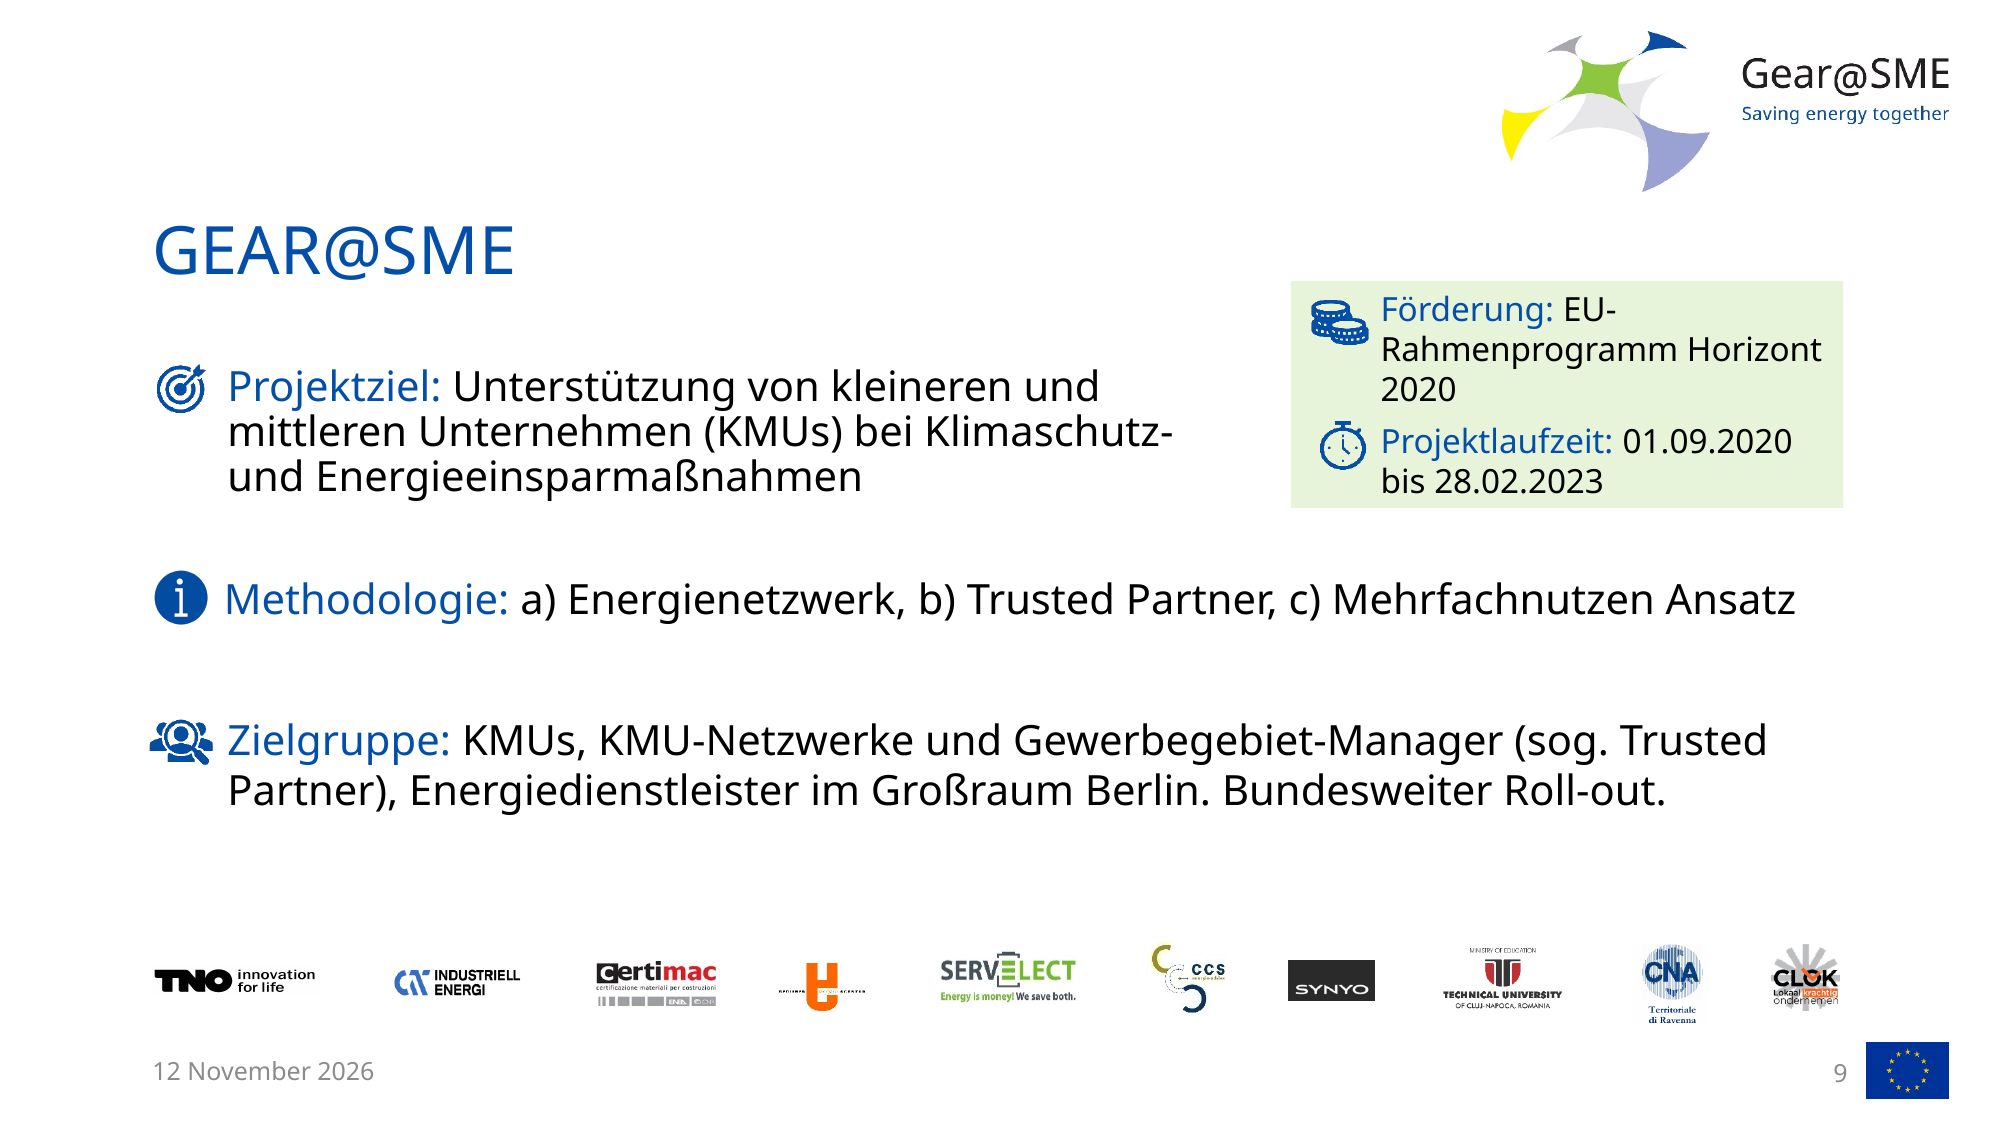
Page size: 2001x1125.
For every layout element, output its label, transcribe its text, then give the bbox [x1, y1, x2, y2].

picture [1438, 948, 1568, 1009]
picture [145, 706, 217, 778]
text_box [1290, 280, 1844, 511]
picture [148, 564, 214, 631]
picture [928, 944, 1088, 1004]
text_box Zielgruppe: KMUs, KMU-Netzwerke und Gewerbegebiet-Manager (sog. Trusted Partner), Energiedienstleister im Großraum Berlin. Bundesweiter Roll-out. [137, 706, 1891, 822]
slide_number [137, 1042, 588, 1103]
list Projektziel: Unterstützung von kleineren und mittleren Unternehmen (KMUs) bei Klimaschutz- und Energieeinsparmaßnahmen [137, 357, 1225, 563]
picture [151, 966, 319, 995]
picture [779, 963, 865, 1011]
picture [1866, 1042, 1949, 1099]
picture [1502, 31, 1949, 192]
picture [151, 358, 211, 418]
text_box Methodologie: a) Energienetzwerk, b) Trusted Partner, c) Mehrfachnutzen Ansatz [214, 565, 1966, 631]
title GEAR@SME [137, 205, 1863, 300]
picture [1631, 939, 1708, 1030]
picture [596, 961, 716, 1006]
picture [1288, 960, 1375, 1001]
slide_number 9 [1412, 1044, 1863, 1104]
picture [382, 952, 533, 1011]
picture [1151, 942, 1225, 1015]
picture [1771, 944, 1840, 1011]
